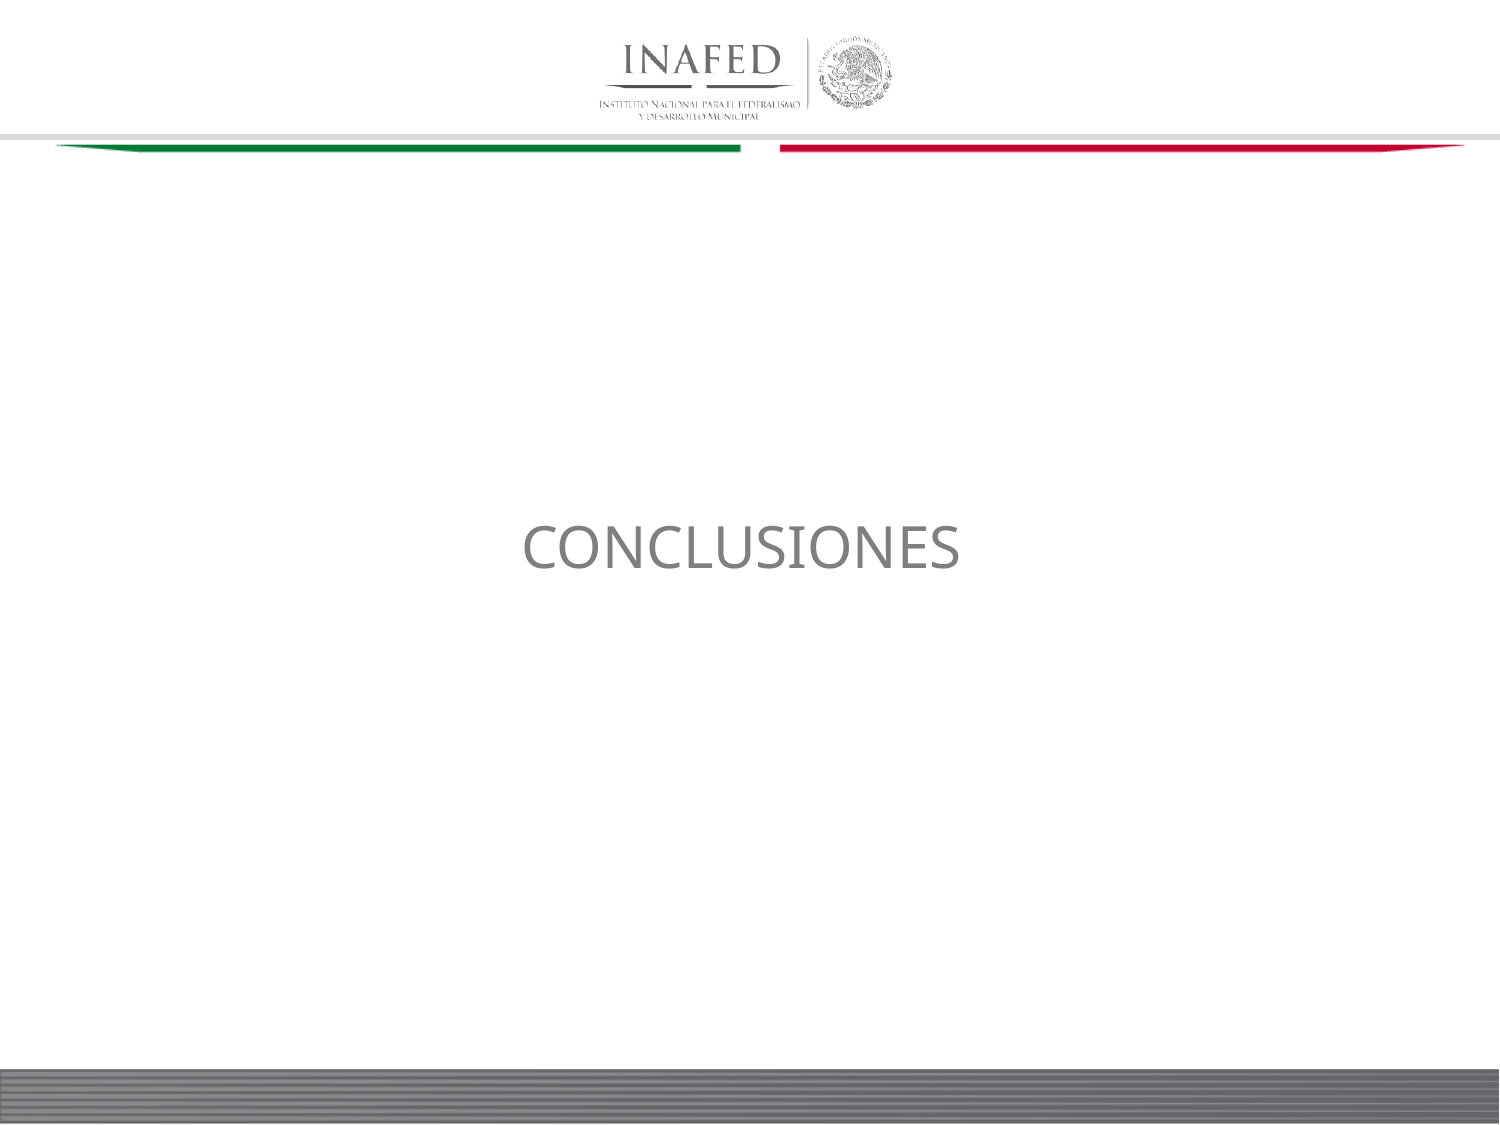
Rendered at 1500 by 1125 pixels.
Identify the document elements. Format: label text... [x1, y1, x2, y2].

picture [0, 1068, 1499, 1125]
text_box CONCLUSIONES [41, 432, 1442, 588]
picture [596, 34, 903, 123]
picture [52, 138, 1471, 163]
